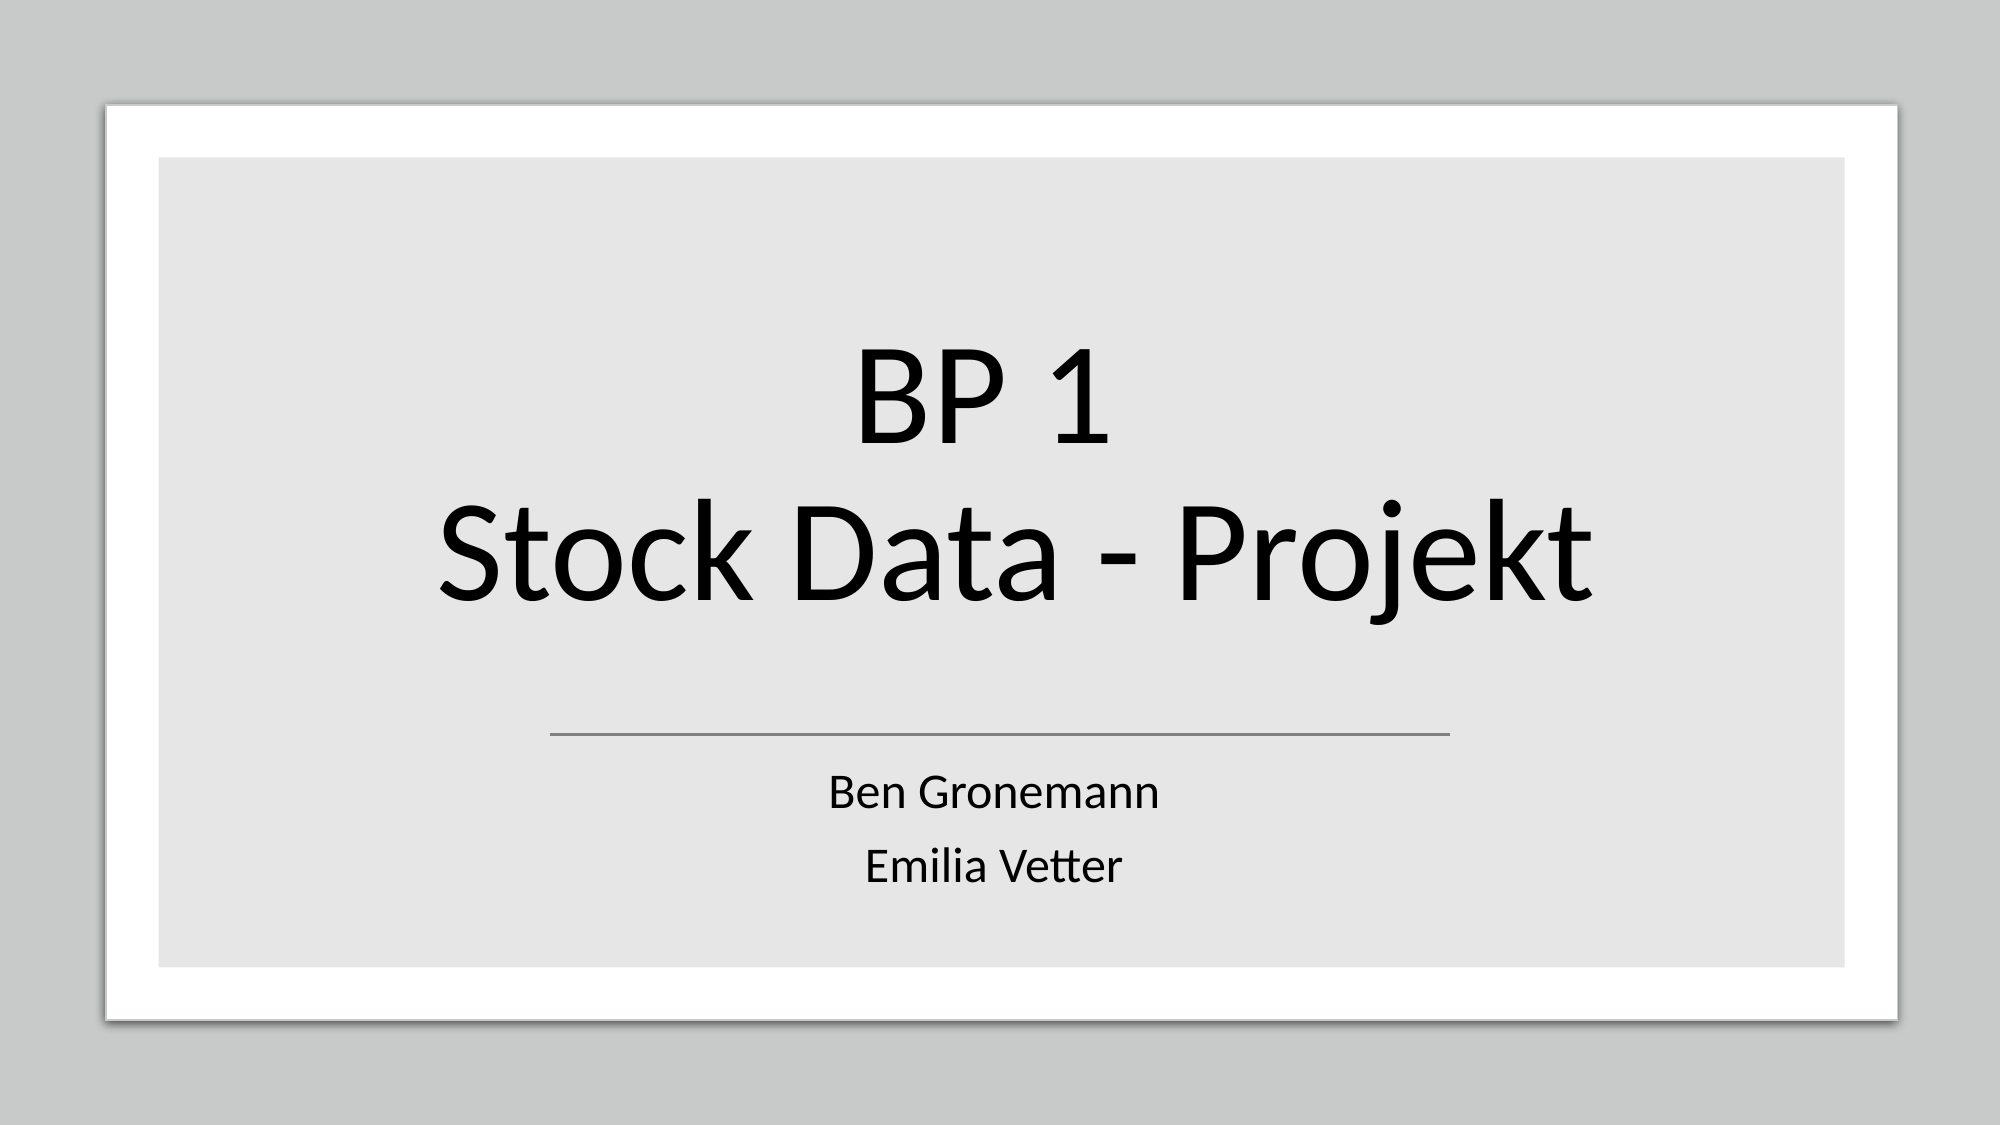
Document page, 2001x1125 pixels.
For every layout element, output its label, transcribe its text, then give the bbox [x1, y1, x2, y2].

text_box [158, 156, 1846, 968]
title BP 1 Stock Data - Projekt [249, 225, 1750, 640]
text_box [105, 104, 1898, 1021]
subtitle Ben Gronemann Emilia Vetter [249, 757, 1750, 913]
text_box [0, 0, 2000, 1125]
